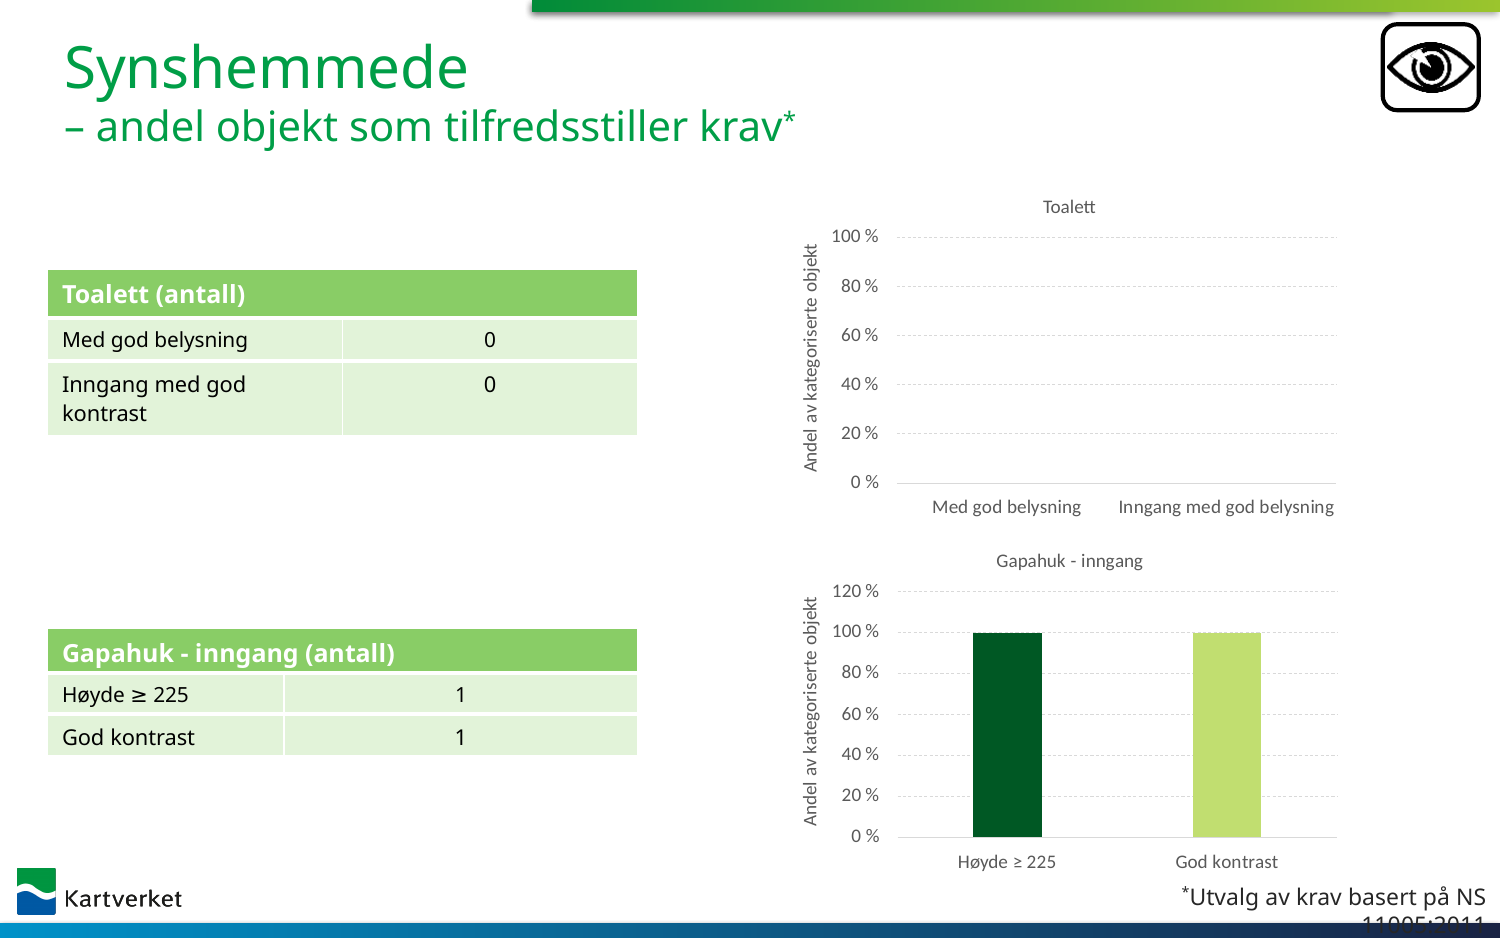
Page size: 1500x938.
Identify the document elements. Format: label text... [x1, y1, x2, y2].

table_cell 0 [343, 320, 637, 359]
picture [791, 541, 1348, 880]
table_cell Med god belysning [48, 320, 342, 359]
text_box *Utvalg av krav basert på NS 11005:2011 [1068, 873, 1500, 938]
table_cell 0 [343, 363, 637, 435]
table_cell 1 [285, 675, 637, 712]
table_cell Inngang med god kontrast [48, 363, 342, 435]
table_cell 1 [285, 716, 637, 755]
table_cell Høyde ≥ 225 [48, 675, 283, 712]
table_header Toalett (antall) [48, 270, 637, 316]
picture [791, 187, 1347, 526]
table_header Gapahuk - inngang (antall) [48, 629, 637, 671]
text_box Synshemmede – andel objekt som tilfredsstiller krav* [49, 24, 1431, 158]
table_cell God kontrast [48, 716, 283, 755]
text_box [1382, 24, 1480, 111]
